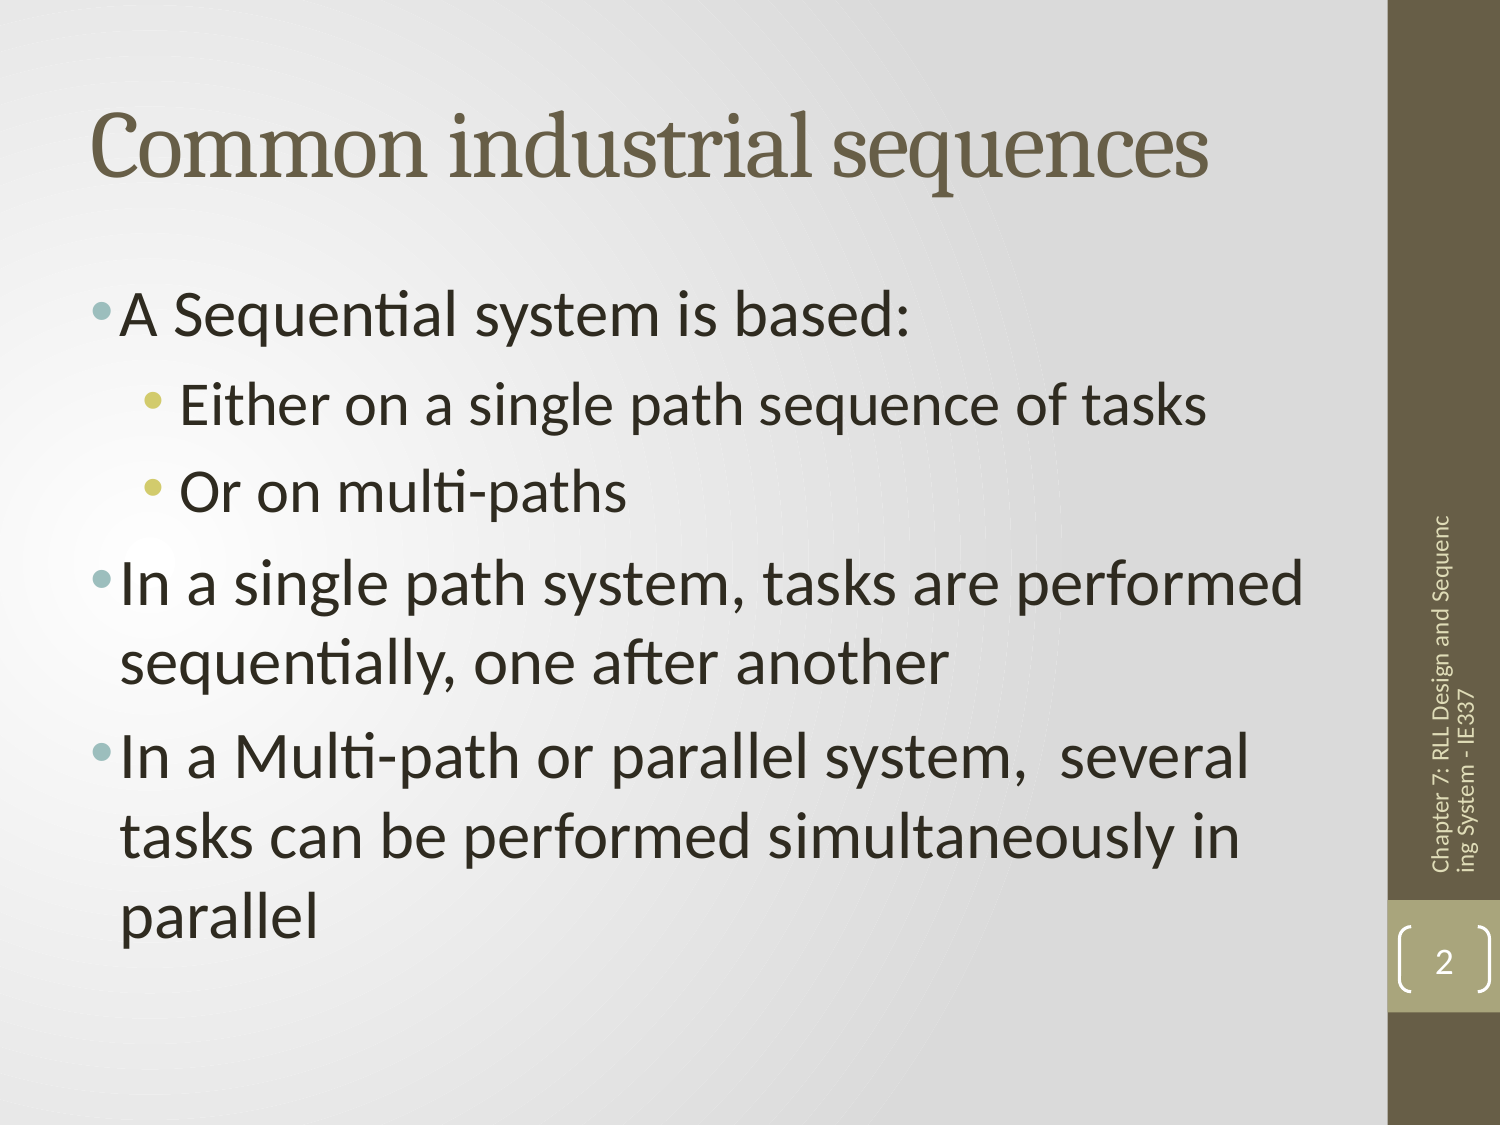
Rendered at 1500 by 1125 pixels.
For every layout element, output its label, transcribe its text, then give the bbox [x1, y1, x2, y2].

title Common industrial sequences [75, 45, 1325, 233]
slide_number 2 [1397, 925, 1492, 994]
list A Sequential system is based: Either on a single path sequence of tasks Or on multi-paths In a single path system, tasks are performed sequentially, one after another In a Multi-path or parallel system, several tasks can be performed simultaneously in parallel [75, 262, 1325, 1024]
footer Chapter 7: RLL Design and Sequencing System - IE337 [1408, 500, 1469, 889]
